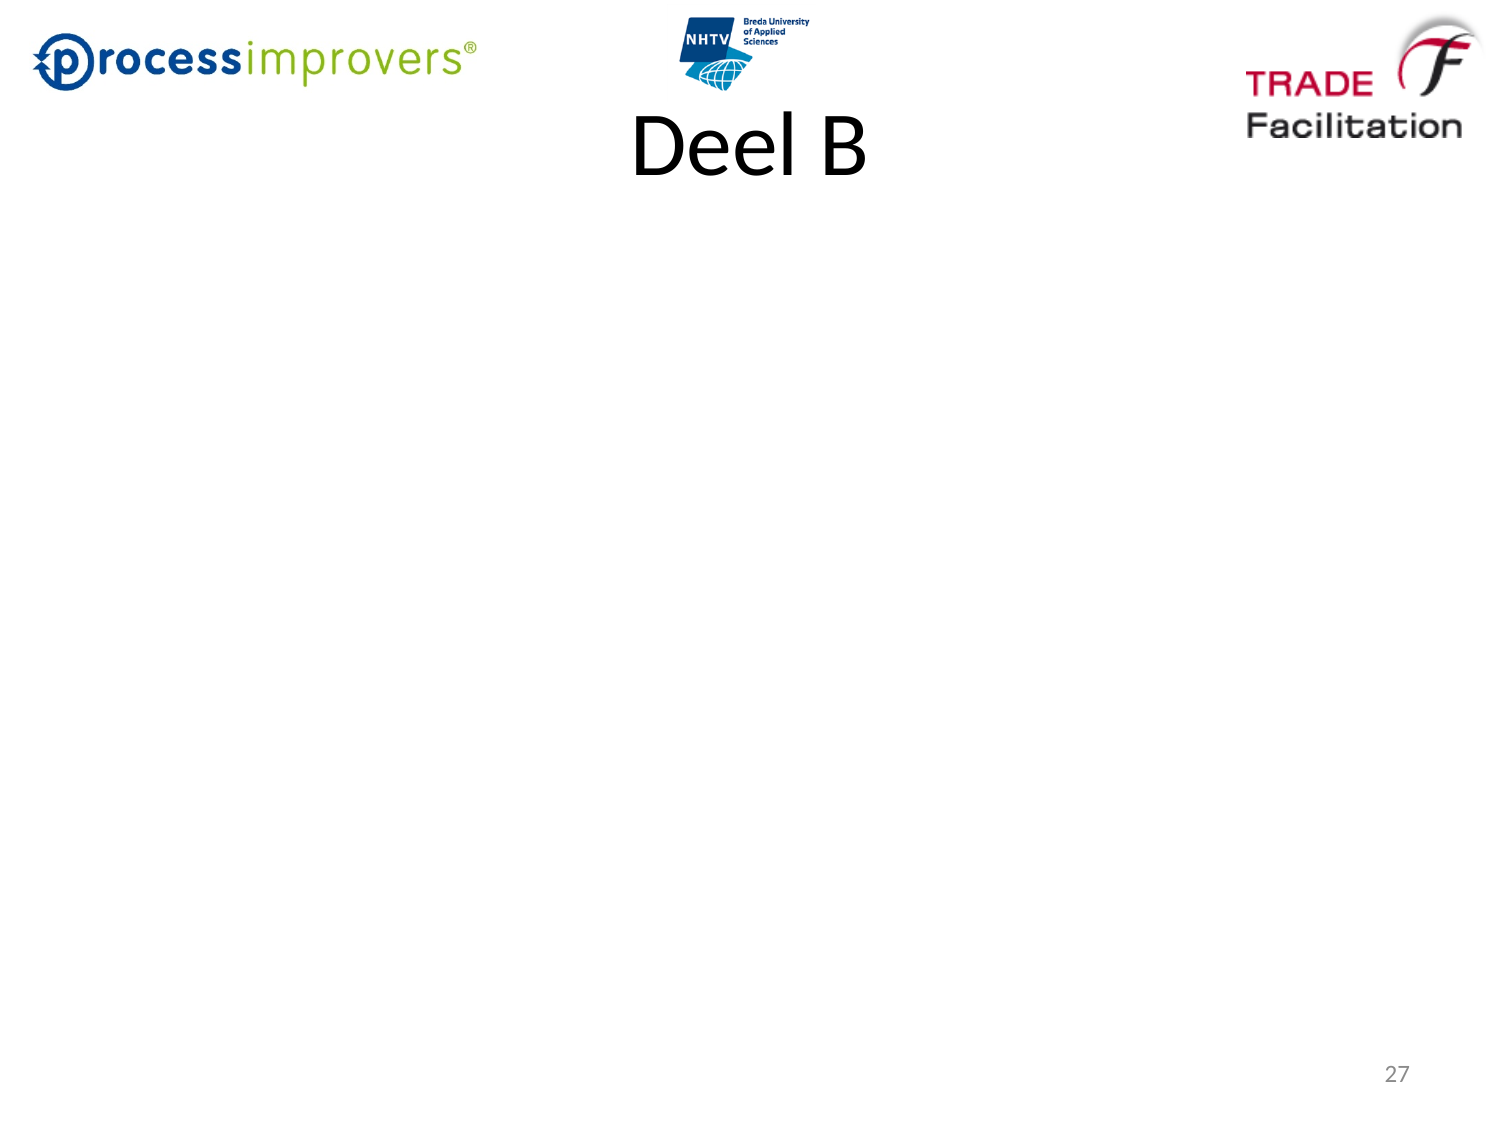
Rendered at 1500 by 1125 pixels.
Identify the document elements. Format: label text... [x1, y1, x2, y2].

title Deel B [75, 45, 1425, 233]
picture [667, 4, 816, 103]
slide_number 27 [1074, 1042, 1425, 1103]
picture [1246, 10, 1487, 138]
picture [29, 30, 479, 93]
